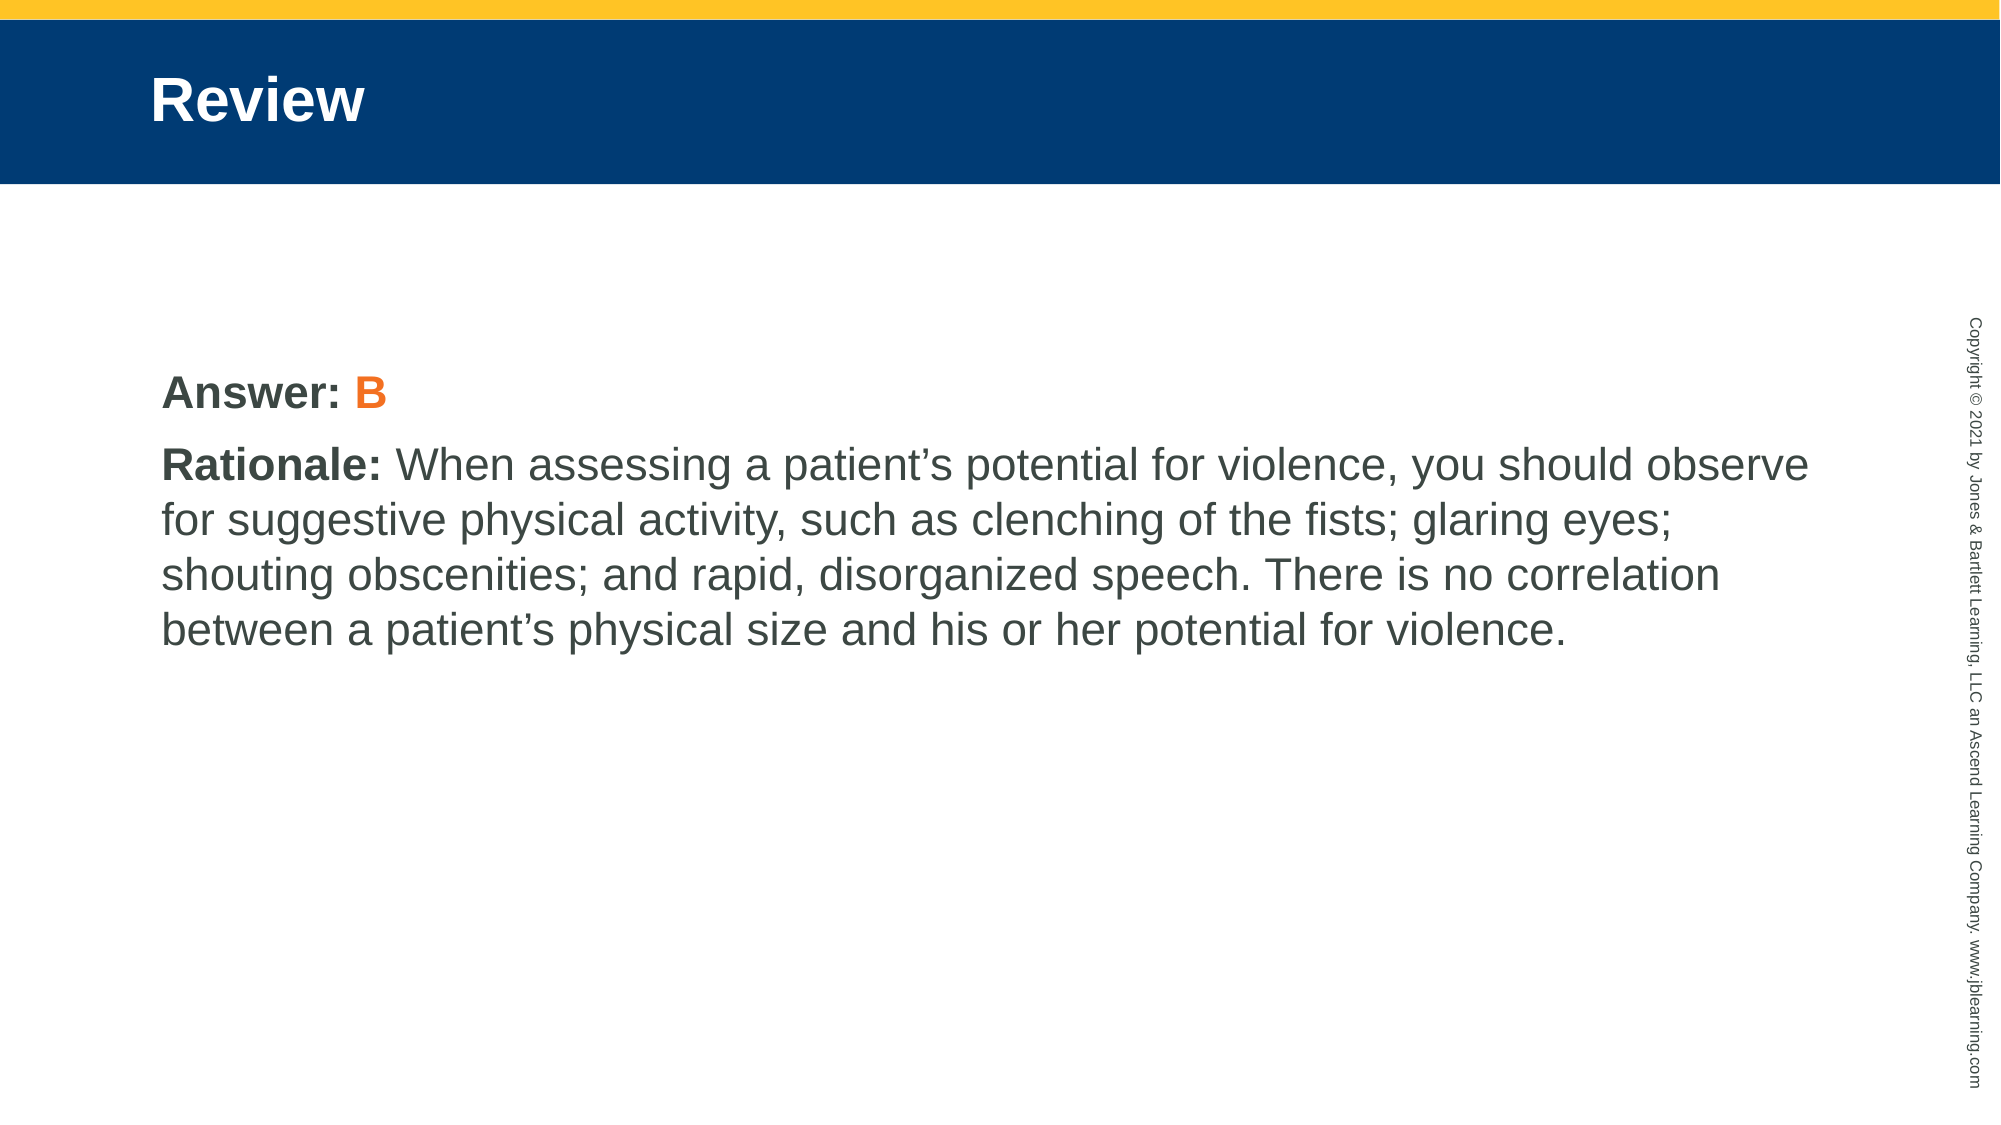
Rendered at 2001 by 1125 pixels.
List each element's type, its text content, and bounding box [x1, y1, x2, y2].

title Review [0, 19, 2000, 185]
list Answer: B Rationale: When assessing a patient’s potential for violence, you should observe for suggestive physical activity, such as clenching of the fists; glaring eyes; shouting obscenities; and rapid, disorganized speech. There is no correlation between a patient’s physical size and his or her potential for violence. [146, 361, 1859, 1016]
